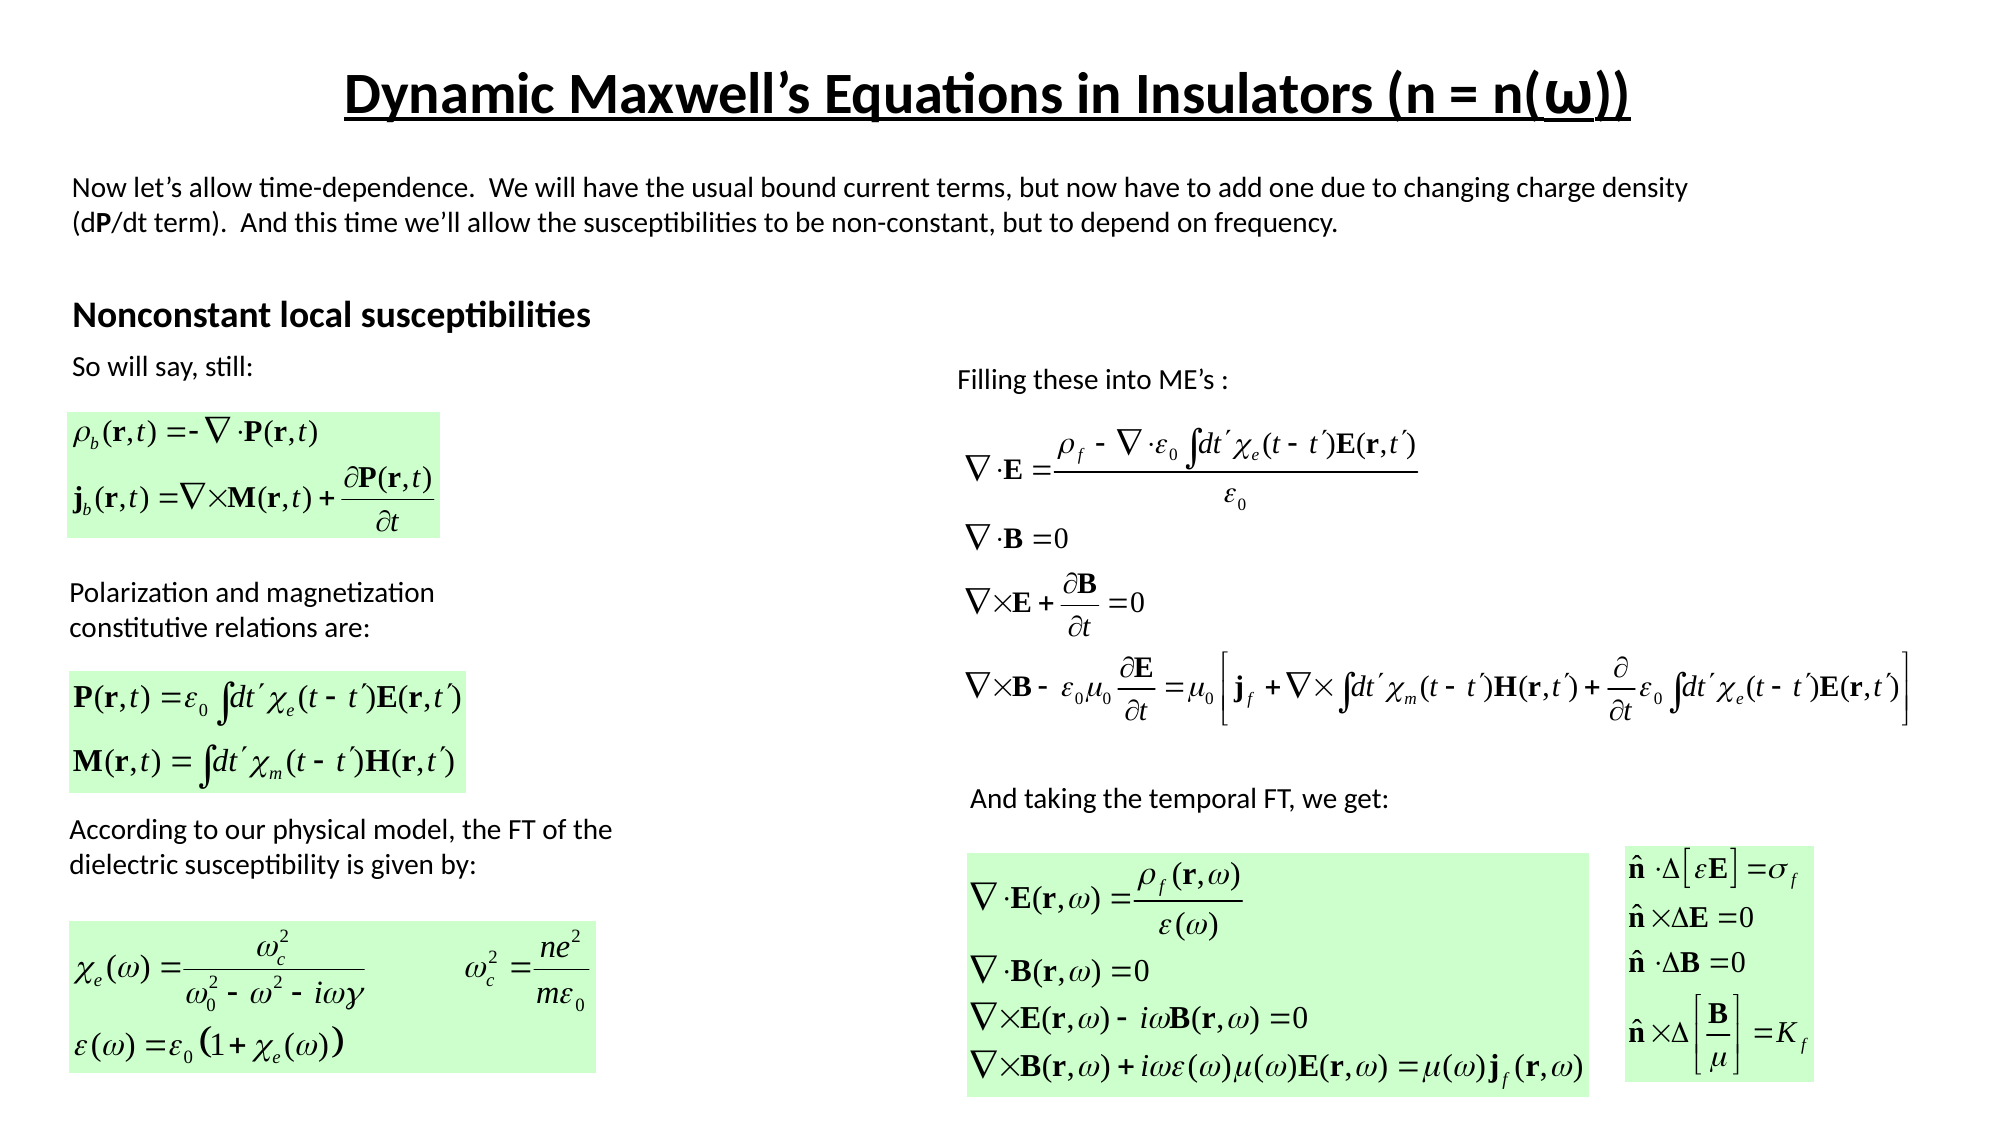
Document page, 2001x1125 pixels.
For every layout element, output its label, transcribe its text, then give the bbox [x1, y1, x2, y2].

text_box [966, 852, 1589, 1097]
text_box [67, 411, 441, 538]
title Dynamic Maxwell’s Equations in Insulators (n = n(ω)) [237, 19, 1738, 134]
text_box Filling these into ME’s : [942, 352, 1442, 403]
text_box And taking the temporal FT, we get: [955, 772, 1454, 823]
text_box So will say, still: [57, 340, 313, 390]
text_box Nonconstant local susceptibilities [57, 282, 607, 343]
text_box Now let’s allow time-dependence. We will have the usual bound current terms, but now have to add one due to changing charge density (dP/dt term). And this time we’ll allow the susceptibilities to be non-constant, but to depend on frequency. [57, 161, 1760, 247]
text_box Polarization and magnetization constitutive relations are: [54, 566, 554, 651]
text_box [68, 670, 467, 793]
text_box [1624, 845, 1815, 1082]
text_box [68, 921, 596, 1073]
text_box According to our physical model, the FT of the dielectric susceptibility is given by: [54, 802, 650, 888]
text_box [961, 417, 1921, 732]
